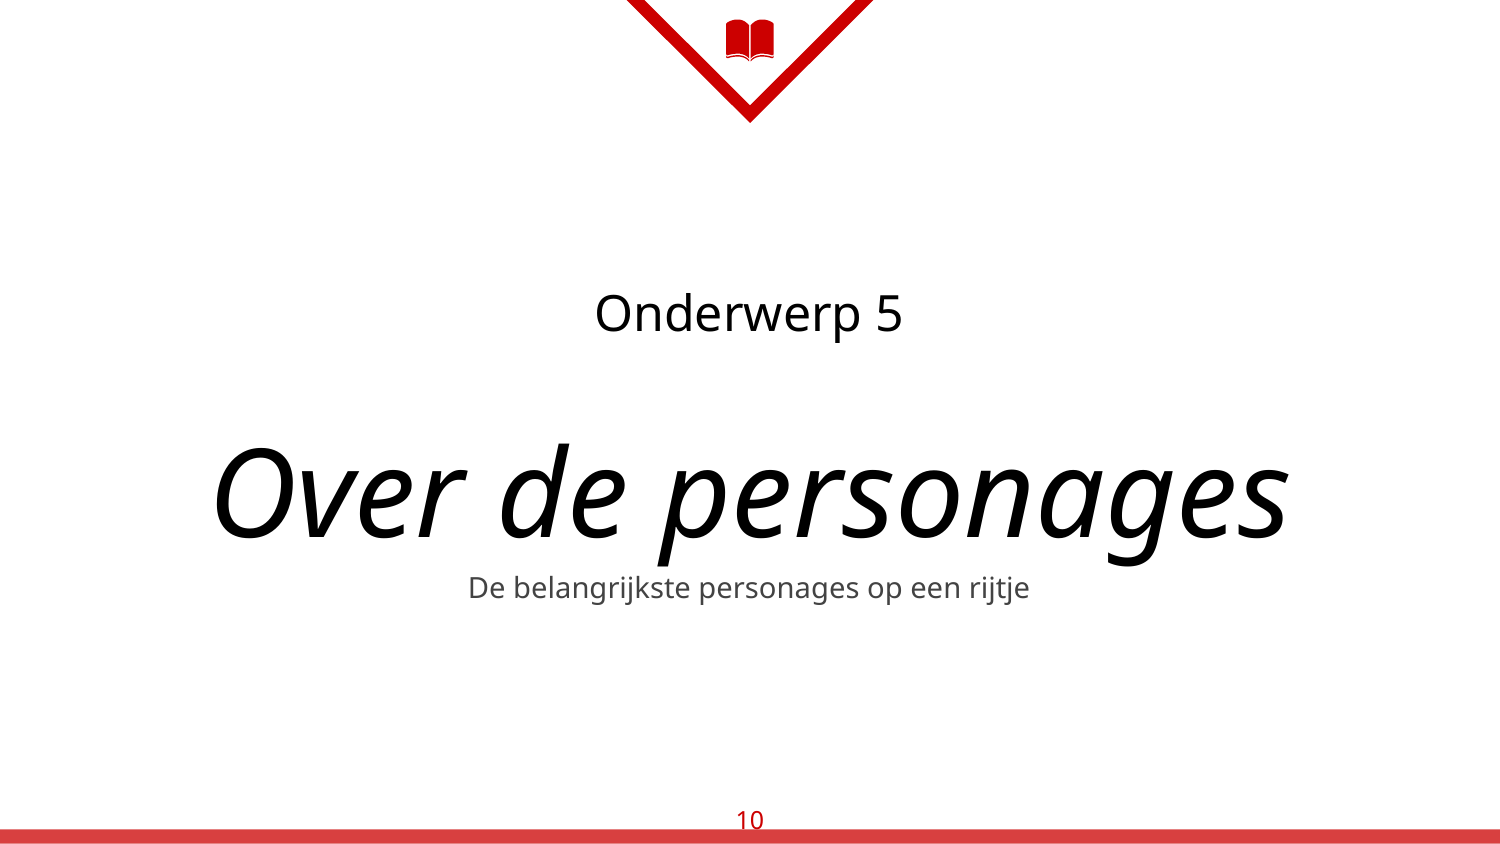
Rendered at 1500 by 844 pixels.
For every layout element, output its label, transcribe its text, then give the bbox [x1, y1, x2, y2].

slide_number 10 [0, 789, 1500, 827]
text_box [0, 827, 1500, 844]
subtitle De belangrijkste personages op een rijtje [405, 549, 1094, 679]
title Over de personages [71, 399, 1430, 590]
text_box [725, 19, 775, 62]
text_box Onderwerp 5 [310, 273, 1188, 349]
